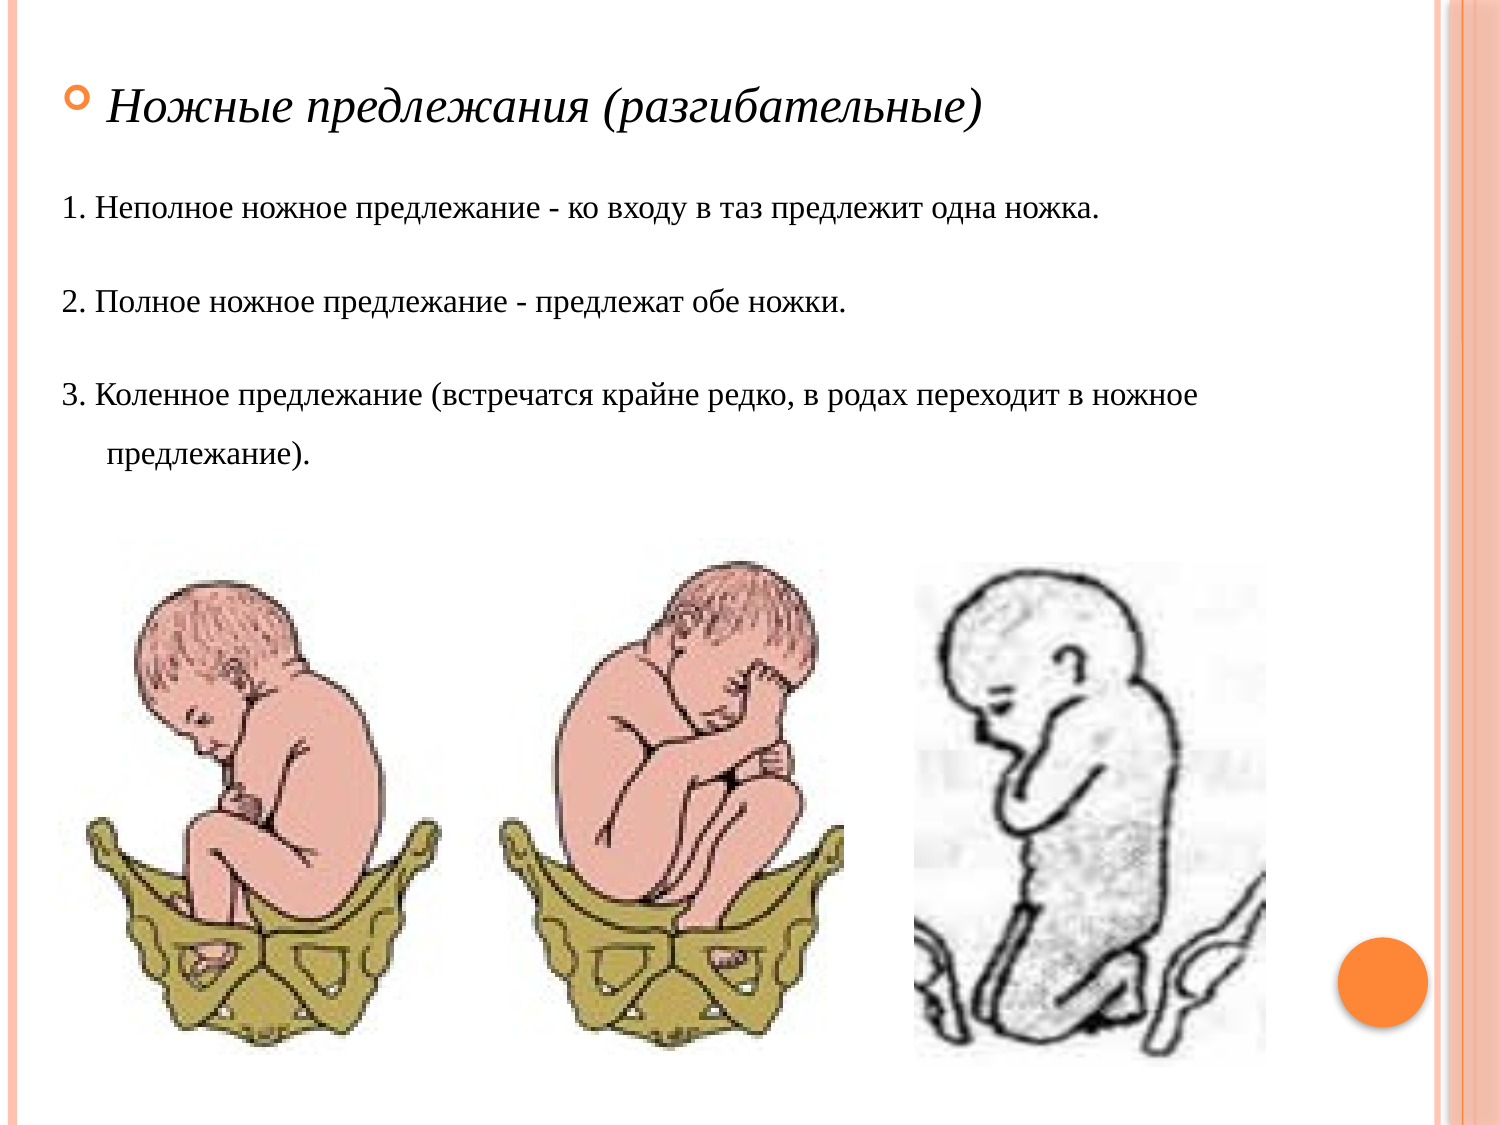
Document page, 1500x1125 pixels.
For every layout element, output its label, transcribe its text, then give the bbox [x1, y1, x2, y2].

list Ножные предлежания (разгибательные) 1. Неполное ножное предлежание - ко входу в таз предлежит одна ножка. 2. Полное ножное предлежание - предлежат обе ножки. 3. Коленное предлежание (встречатся крайне редко, в родах переходит в ножное предлежание). [46, 35, 1336, 1090]
picture [58, 538, 845, 1056]
picture [913, 561, 1267, 1067]
